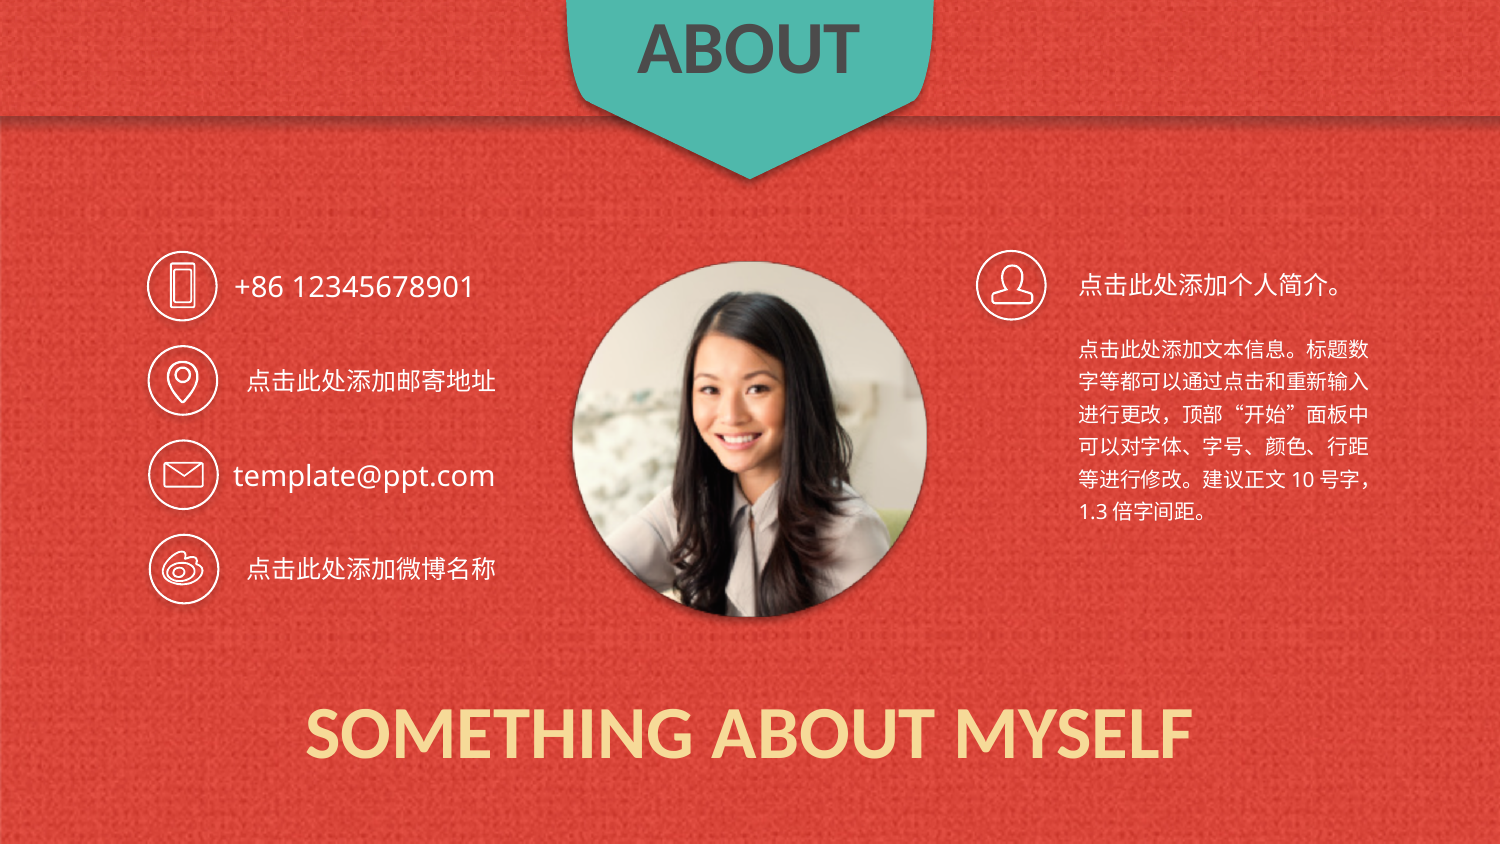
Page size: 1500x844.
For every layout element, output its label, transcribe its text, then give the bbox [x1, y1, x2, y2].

text_box [976, 250, 1047, 321]
text_box [991, 264, 1034, 305]
text_box [163, 461, 204, 488]
picture [0, 0, 1500, 844]
text_box [148, 439, 218, 510]
text_box 点击此处添加邮寄地址 [231, 357, 512, 403]
text_box [147, 345, 218, 416]
text_box SOMETHING ABOUT MYSELF [283, 676, 1217, 782]
text_box [147, 251, 218, 322]
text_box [169, 262, 196, 309]
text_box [166, 360, 199, 404]
text_box template@ppt.com [218, 449, 511, 500]
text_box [565, 0, 934, 180]
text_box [161, 550, 204, 586]
text_box +86 12345678901 [219, 260, 491, 311]
text_box [148, 533, 220, 605]
text_box 点击此处添加微博名称 [231, 546, 512, 592]
text_box 点击此处添加个人简介。 点击此处添加文本信息。标题数字等都可以通过点击和重新输入进行更改，顶部“开始”面板中可以对字体、字号、颜色、行距等进行修改。建议正文10号字，1.3倍字间距。 [1063, 261, 1399, 531]
